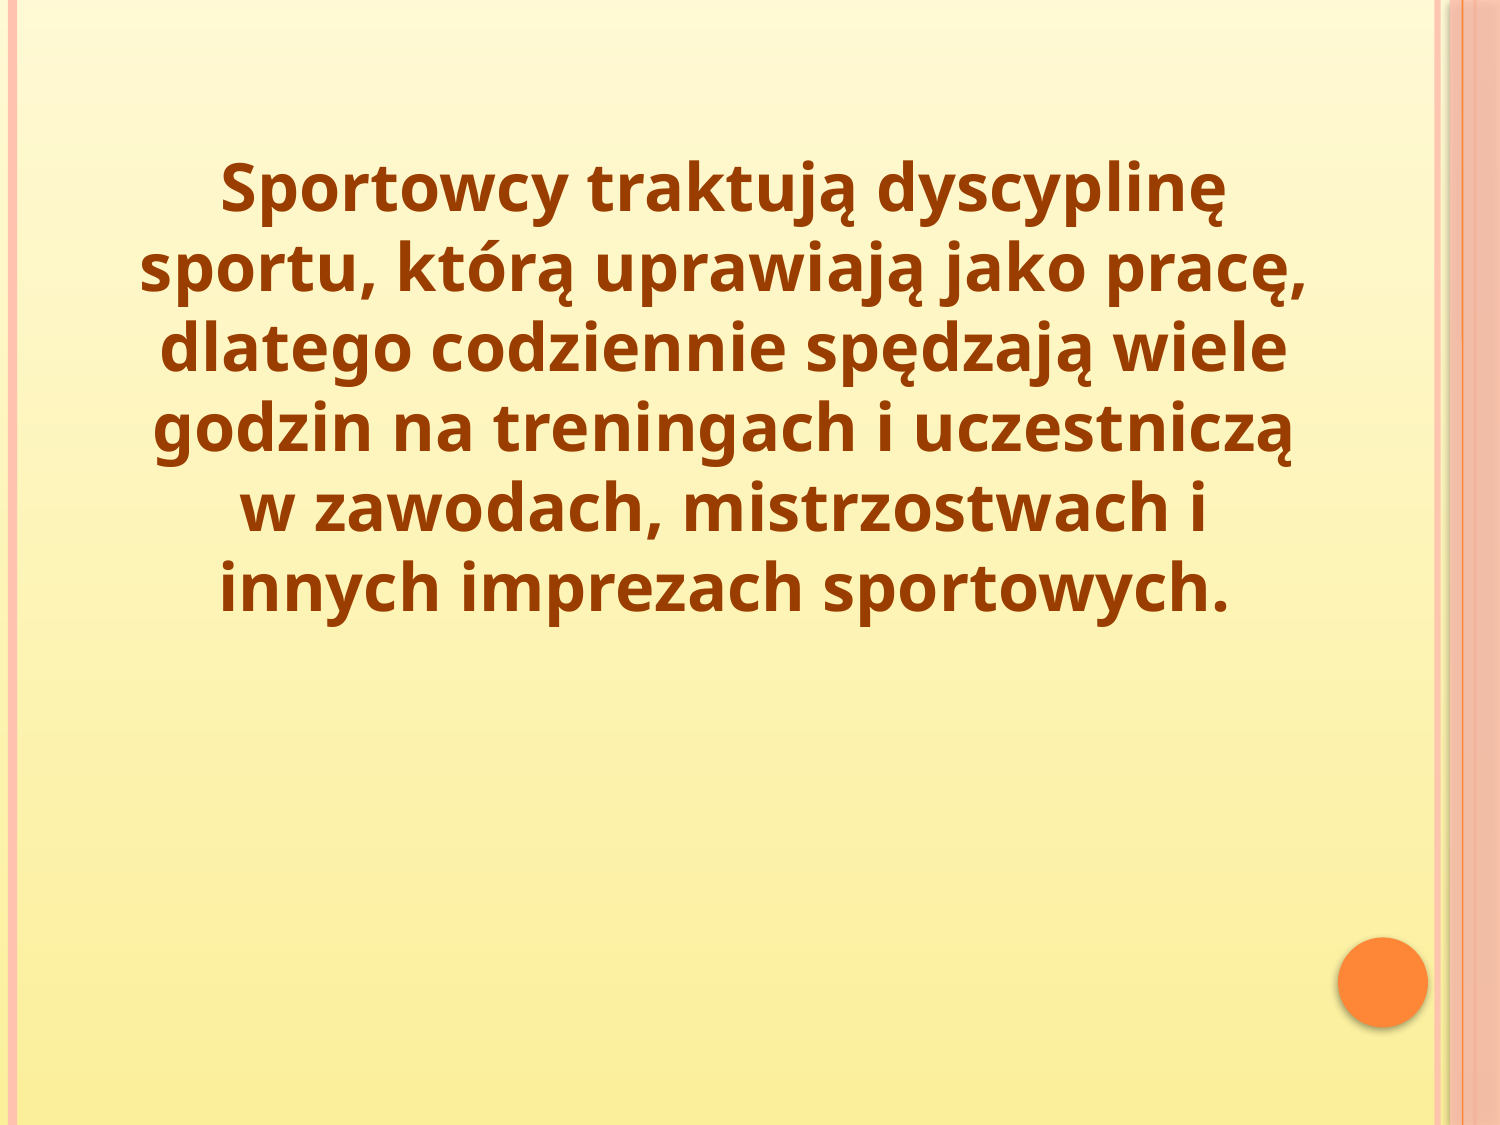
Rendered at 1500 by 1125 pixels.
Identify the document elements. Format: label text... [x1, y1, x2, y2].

list Sportowcy traktują dyscyplinę sportu, którą uprawiają jako pracę, dlatego codziennie spędzają wiele godzin na treningach i uczestniczą w zawodach, mistrzostwach i innych imprezach sportowych. [112, 137, 1338, 937]
